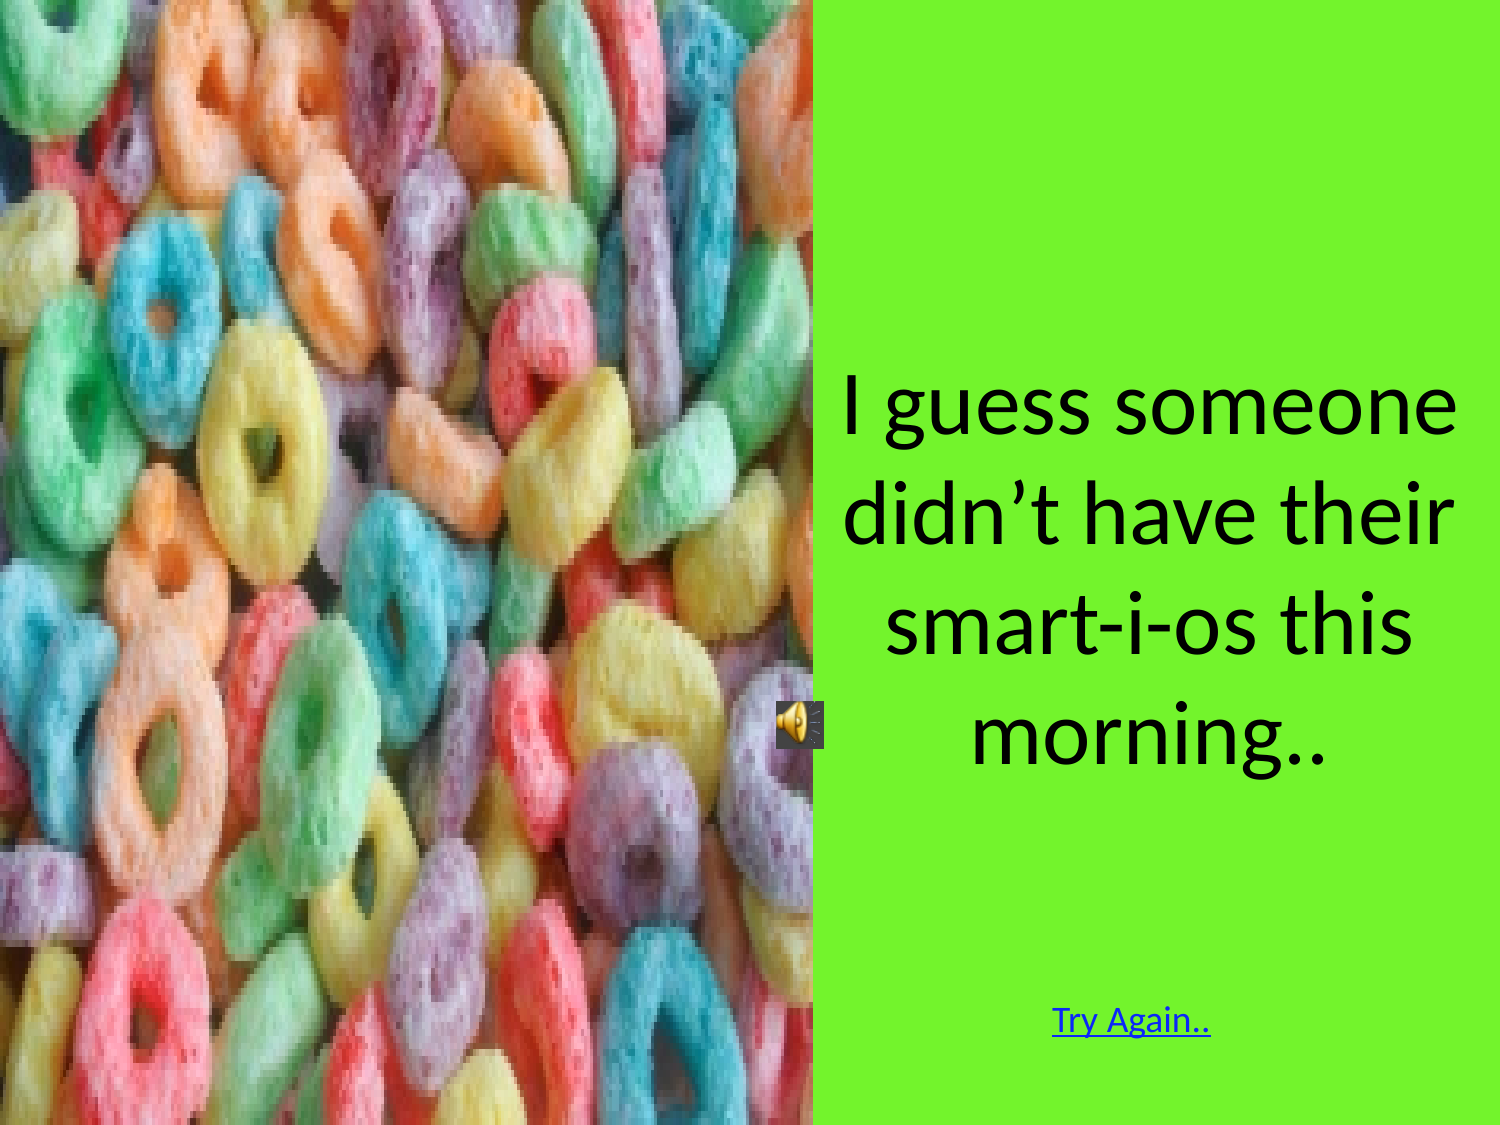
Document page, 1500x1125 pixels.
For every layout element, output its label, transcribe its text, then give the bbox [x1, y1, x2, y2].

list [0, 0, 813, 1125]
title I guess someone didn’t have their smart-i-os this morning.. [813, 0, 1500, 1125]
text_box Try Again.. [1037, 987, 1400, 1048]
picture [774, 699, 826, 751]
